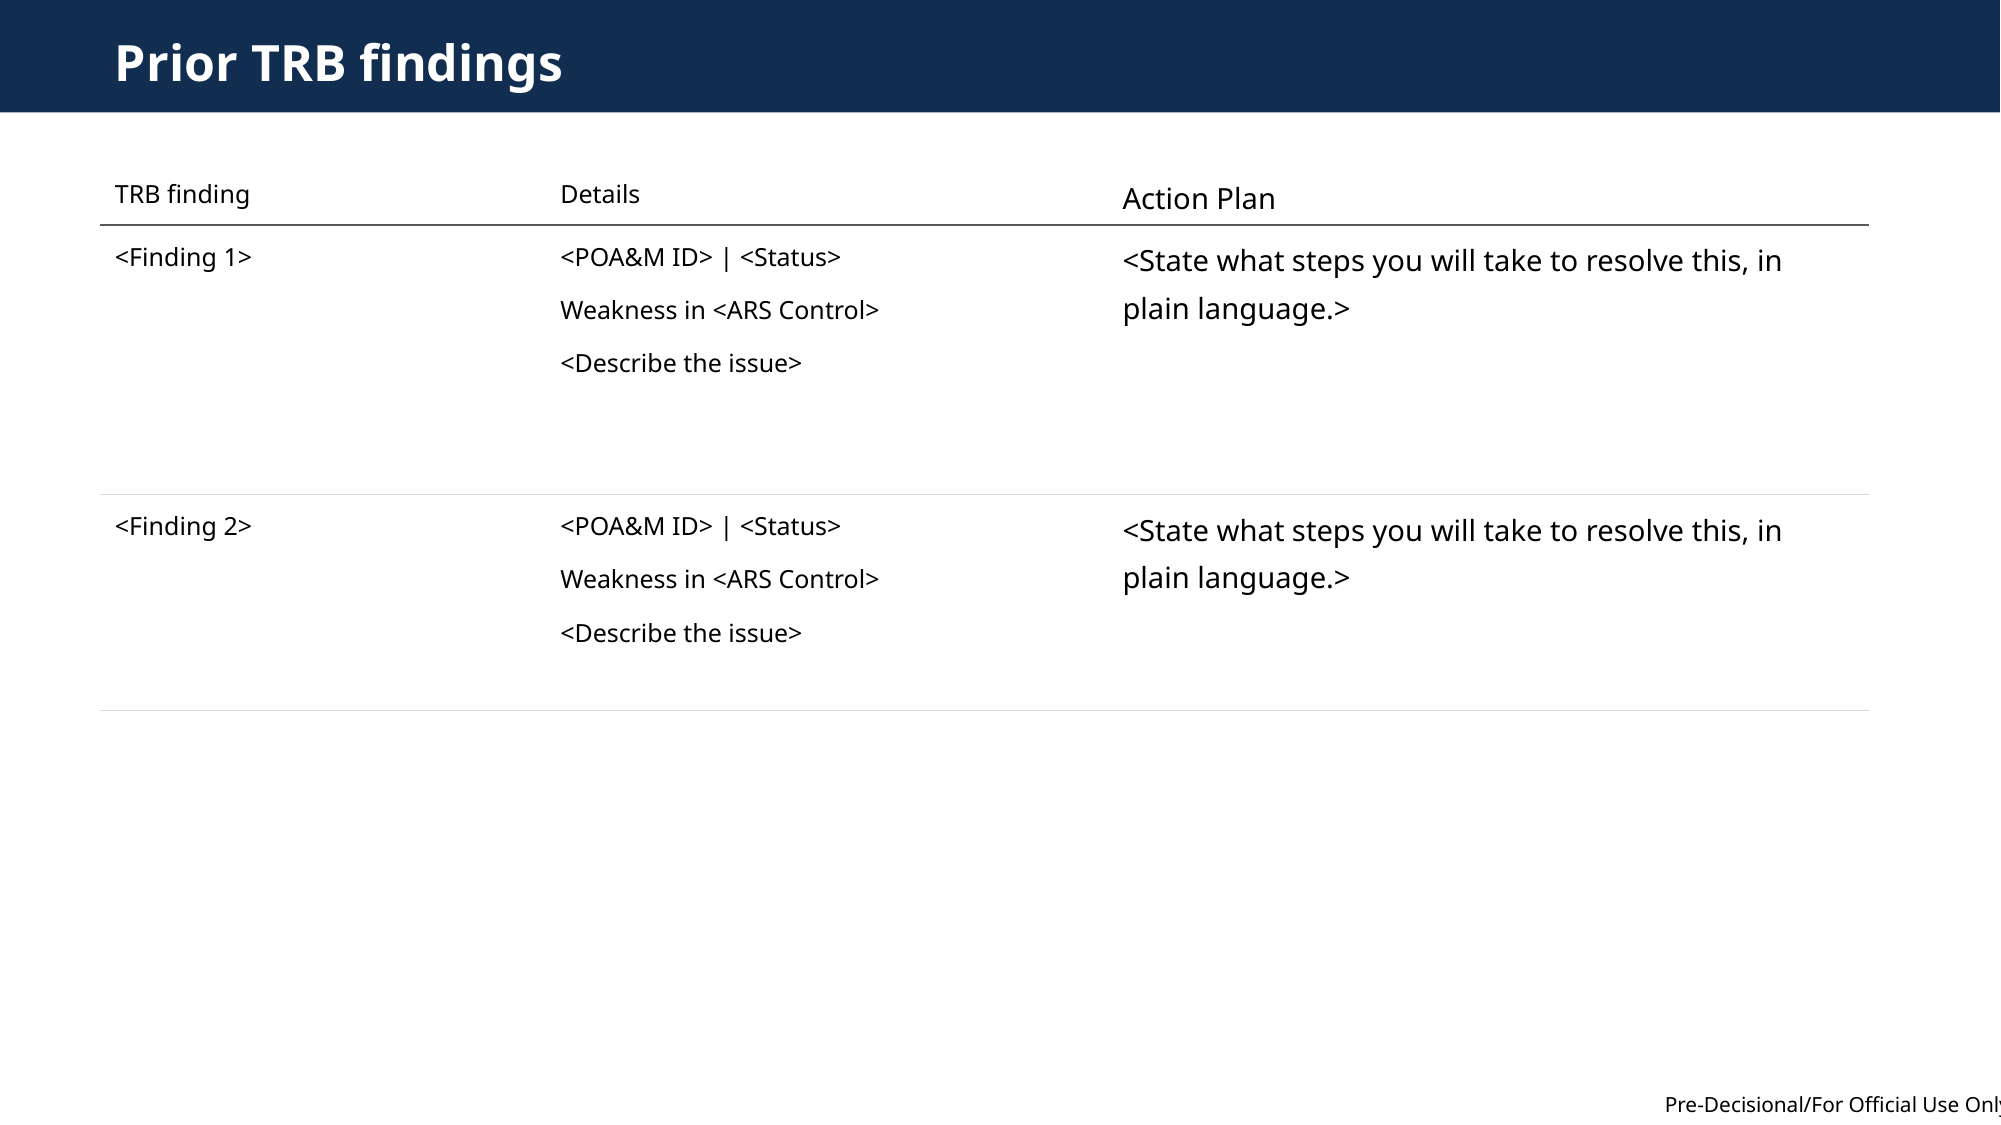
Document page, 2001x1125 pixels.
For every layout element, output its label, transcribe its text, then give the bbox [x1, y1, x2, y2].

table_cell <POA&M ID> | <Status> Weakness in <ARS Control> <Describe the issue> [545, 495, 1107, 710]
table_header Details [545, 163, 1107, 224]
table_header Action Plan [1107, 163, 1869, 224]
table_cell <Finding 1> [100, 226, 545, 494]
table_header TRB finding [100, 163, 545, 224]
table_cell <State what steps you will take to resolve this, in plain language.> [1107, 226, 1869, 494]
table_cell <Finding 2> [100, 495, 545, 710]
table_cell <State what steps you will take to resolve this, in plain language.> [1107, 495, 1869, 710]
title Prior TRB findings [99, 29, 998, 93]
table_cell <POA&M ID> | <Status> Weakness in <ARS Control> <Describe the issue> [545, 226, 1107, 494]
